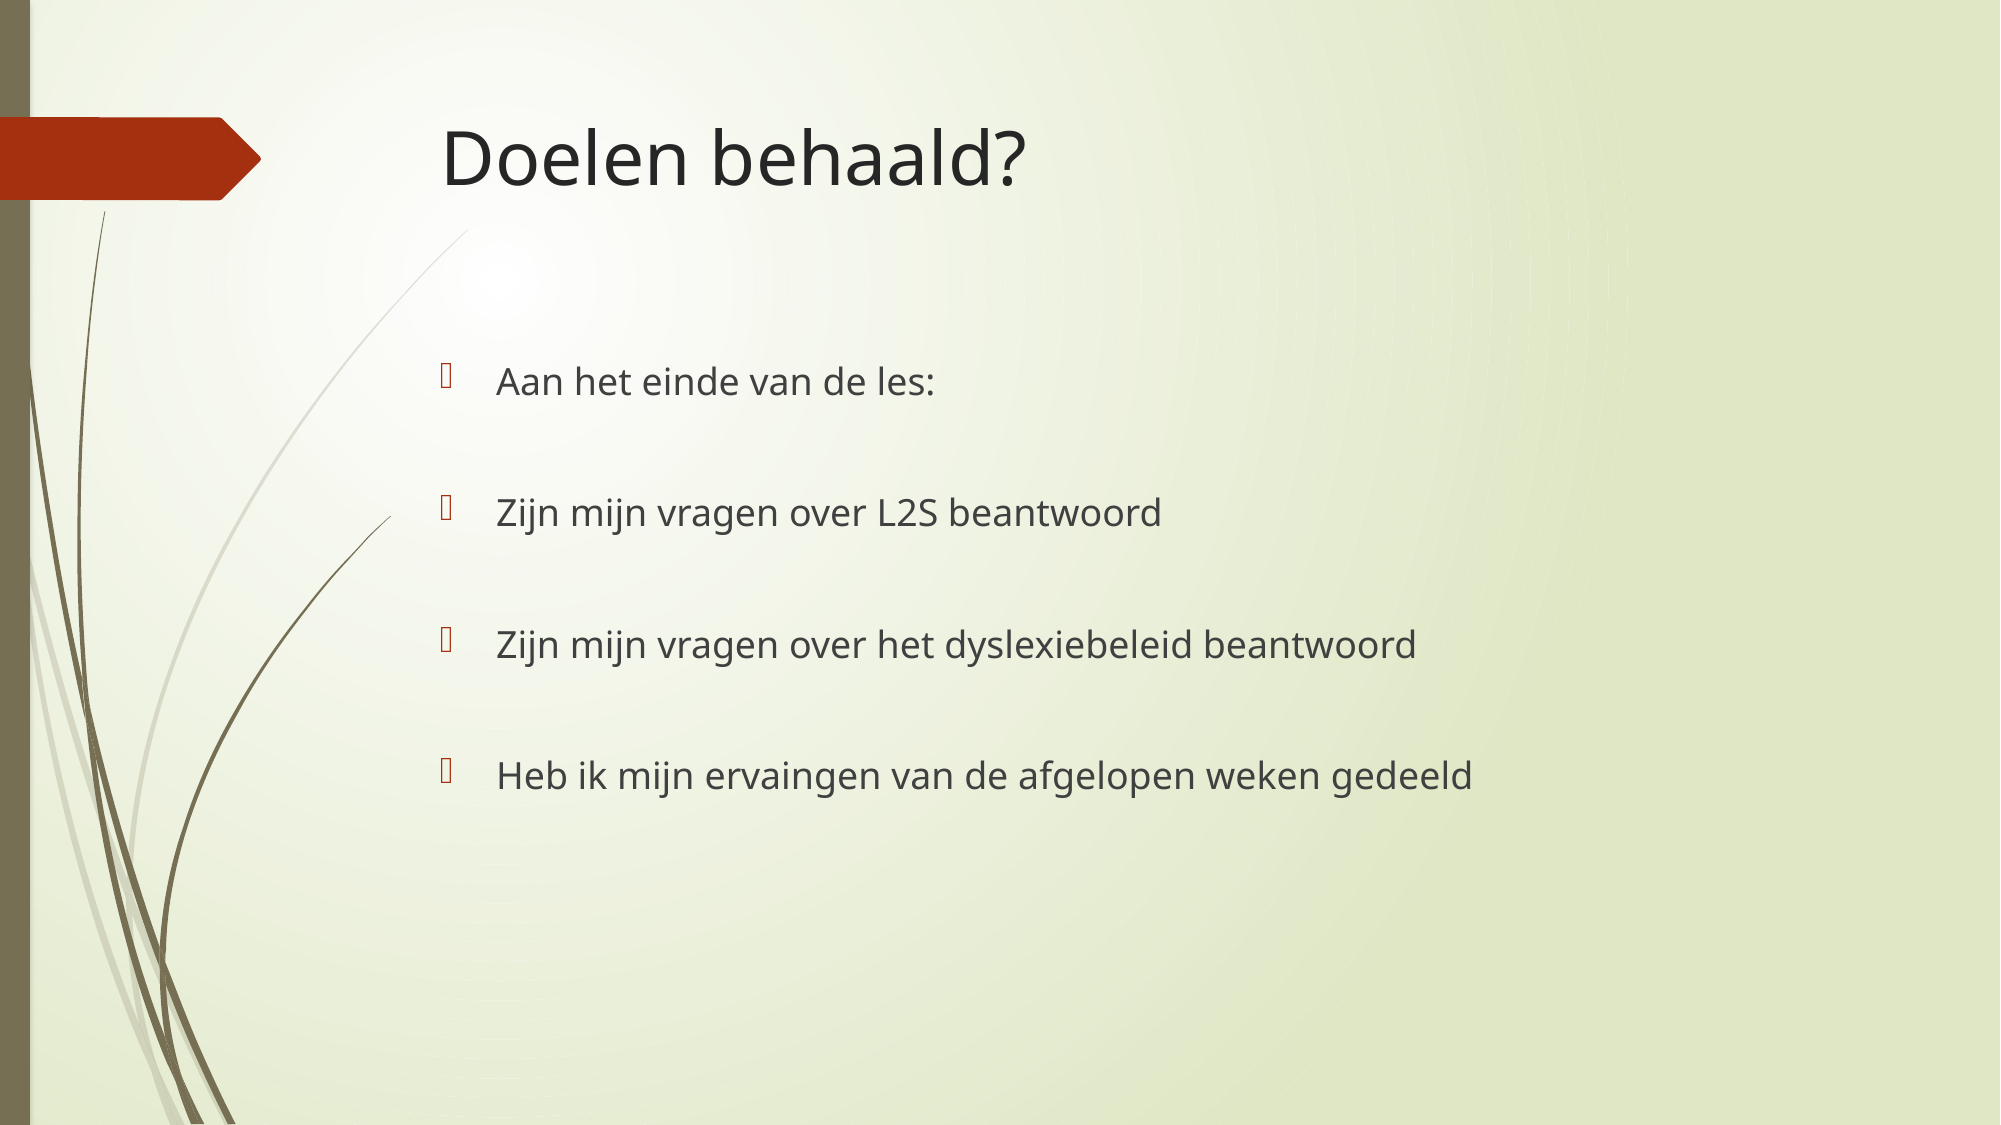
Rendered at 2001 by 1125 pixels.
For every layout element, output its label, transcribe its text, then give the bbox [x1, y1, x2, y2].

list Aan het einde van de les: Zijn mijn vragen over L2S beantwoord Zijn mijn vragen over het dyslexiebeleid beantwoord Heb ik mijn ervaingen van de afgelopen weken gedeeld [424, 350, 1888, 970]
title Doelen behaald? [425, 102, 1888, 313]
